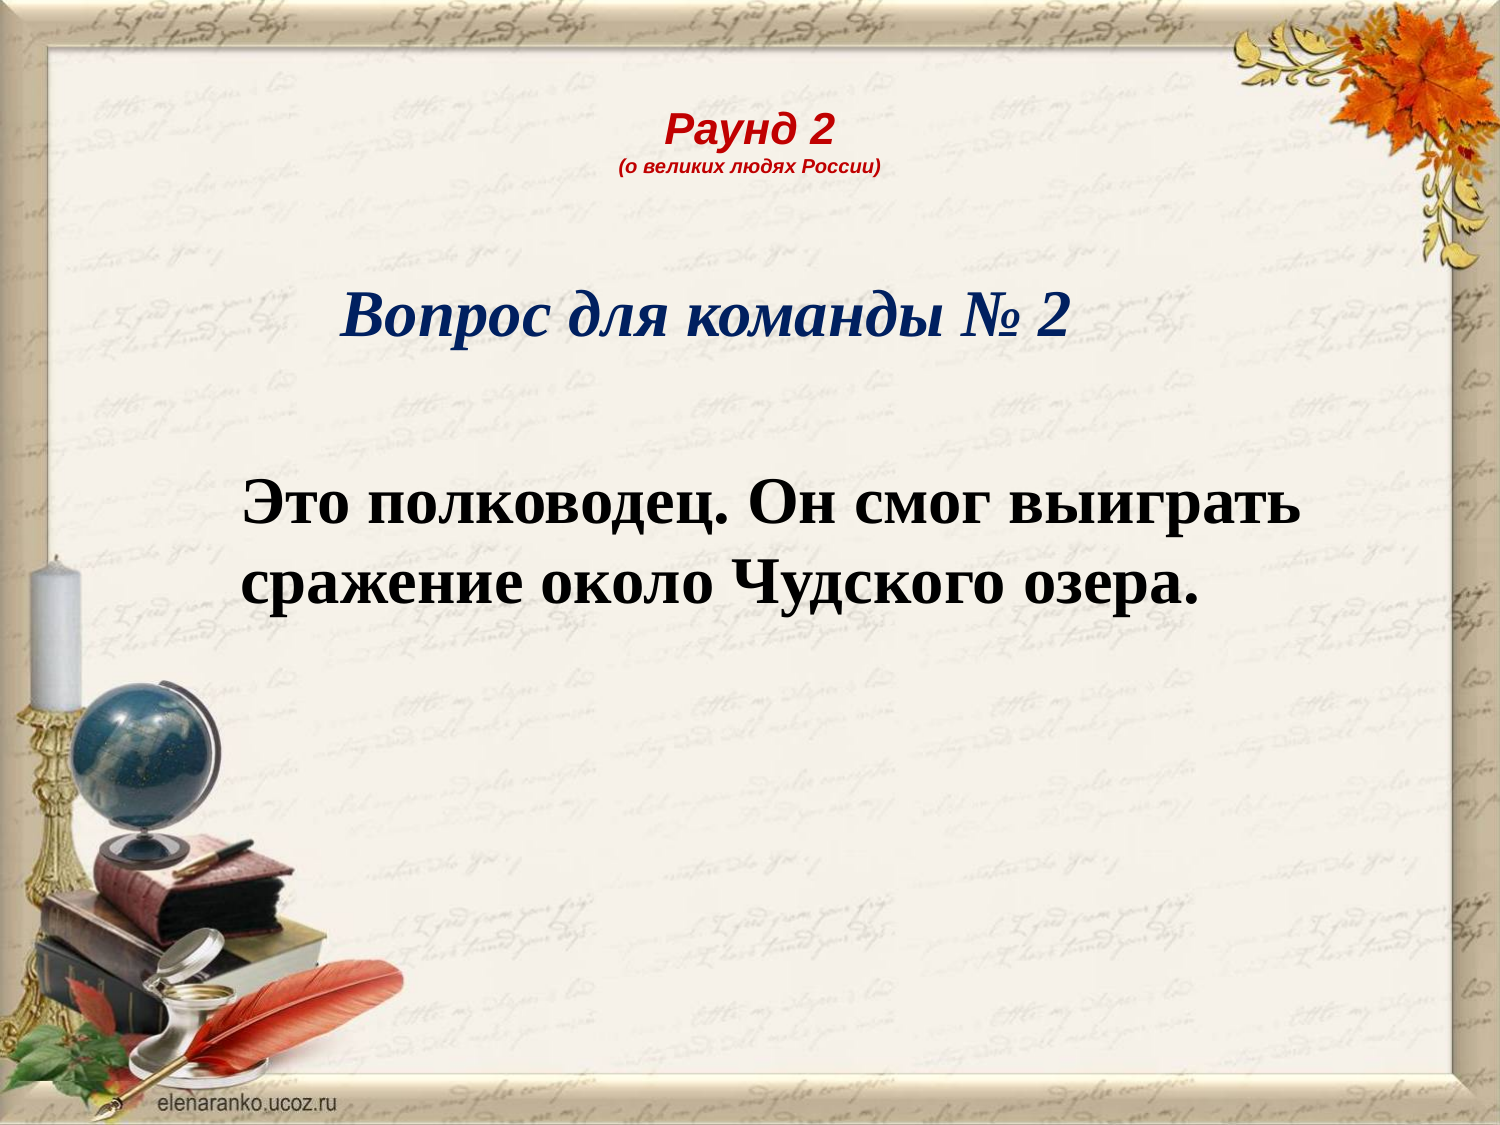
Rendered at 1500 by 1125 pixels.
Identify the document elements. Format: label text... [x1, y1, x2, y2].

list Вопрос для команды № 2 Это полководец. Он смог выиграть сражение около Чудского озера. [75, 262, 1425, 1005]
picture [0, 0, 1500, 1125]
title Раунд 2 (о великих людях России) [75, 45, 1425, 233]
